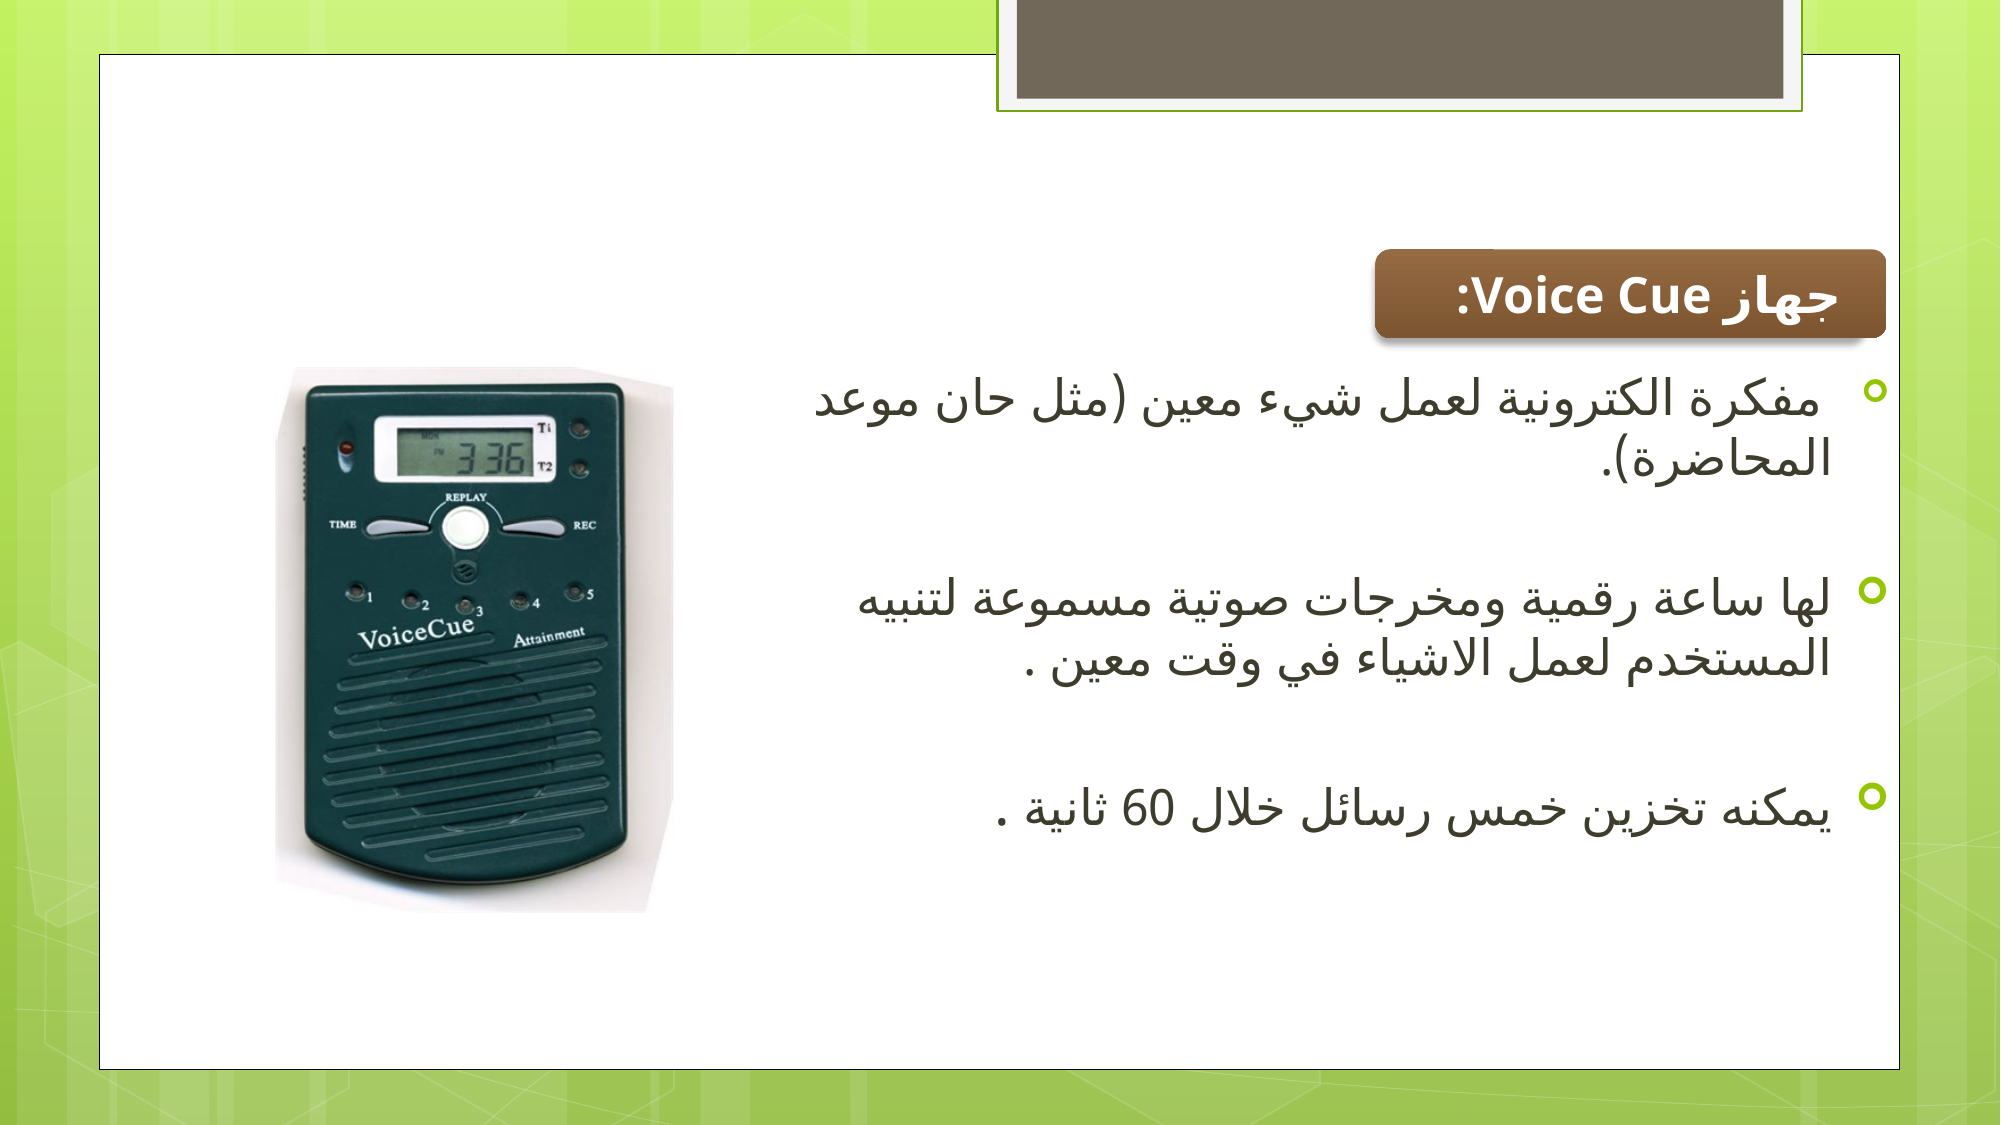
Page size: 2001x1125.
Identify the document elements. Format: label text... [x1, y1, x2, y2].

picture [110, 367, 838, 913]
text_box جهاز Voice Cue: [1375, 249, 1887, 339]
list مفكرة الكترونية لعمل شيء معين (مثل حان موعد المحاضرة). لها ساعة رقمية ومخرجات صوتية مسموعة لتنبيه المستخدم لعمل الاشياء في وقت معين . يمكنه تخزين خمس رسائل خلال 60 ثانية . [644, 357, 1905, 962]
